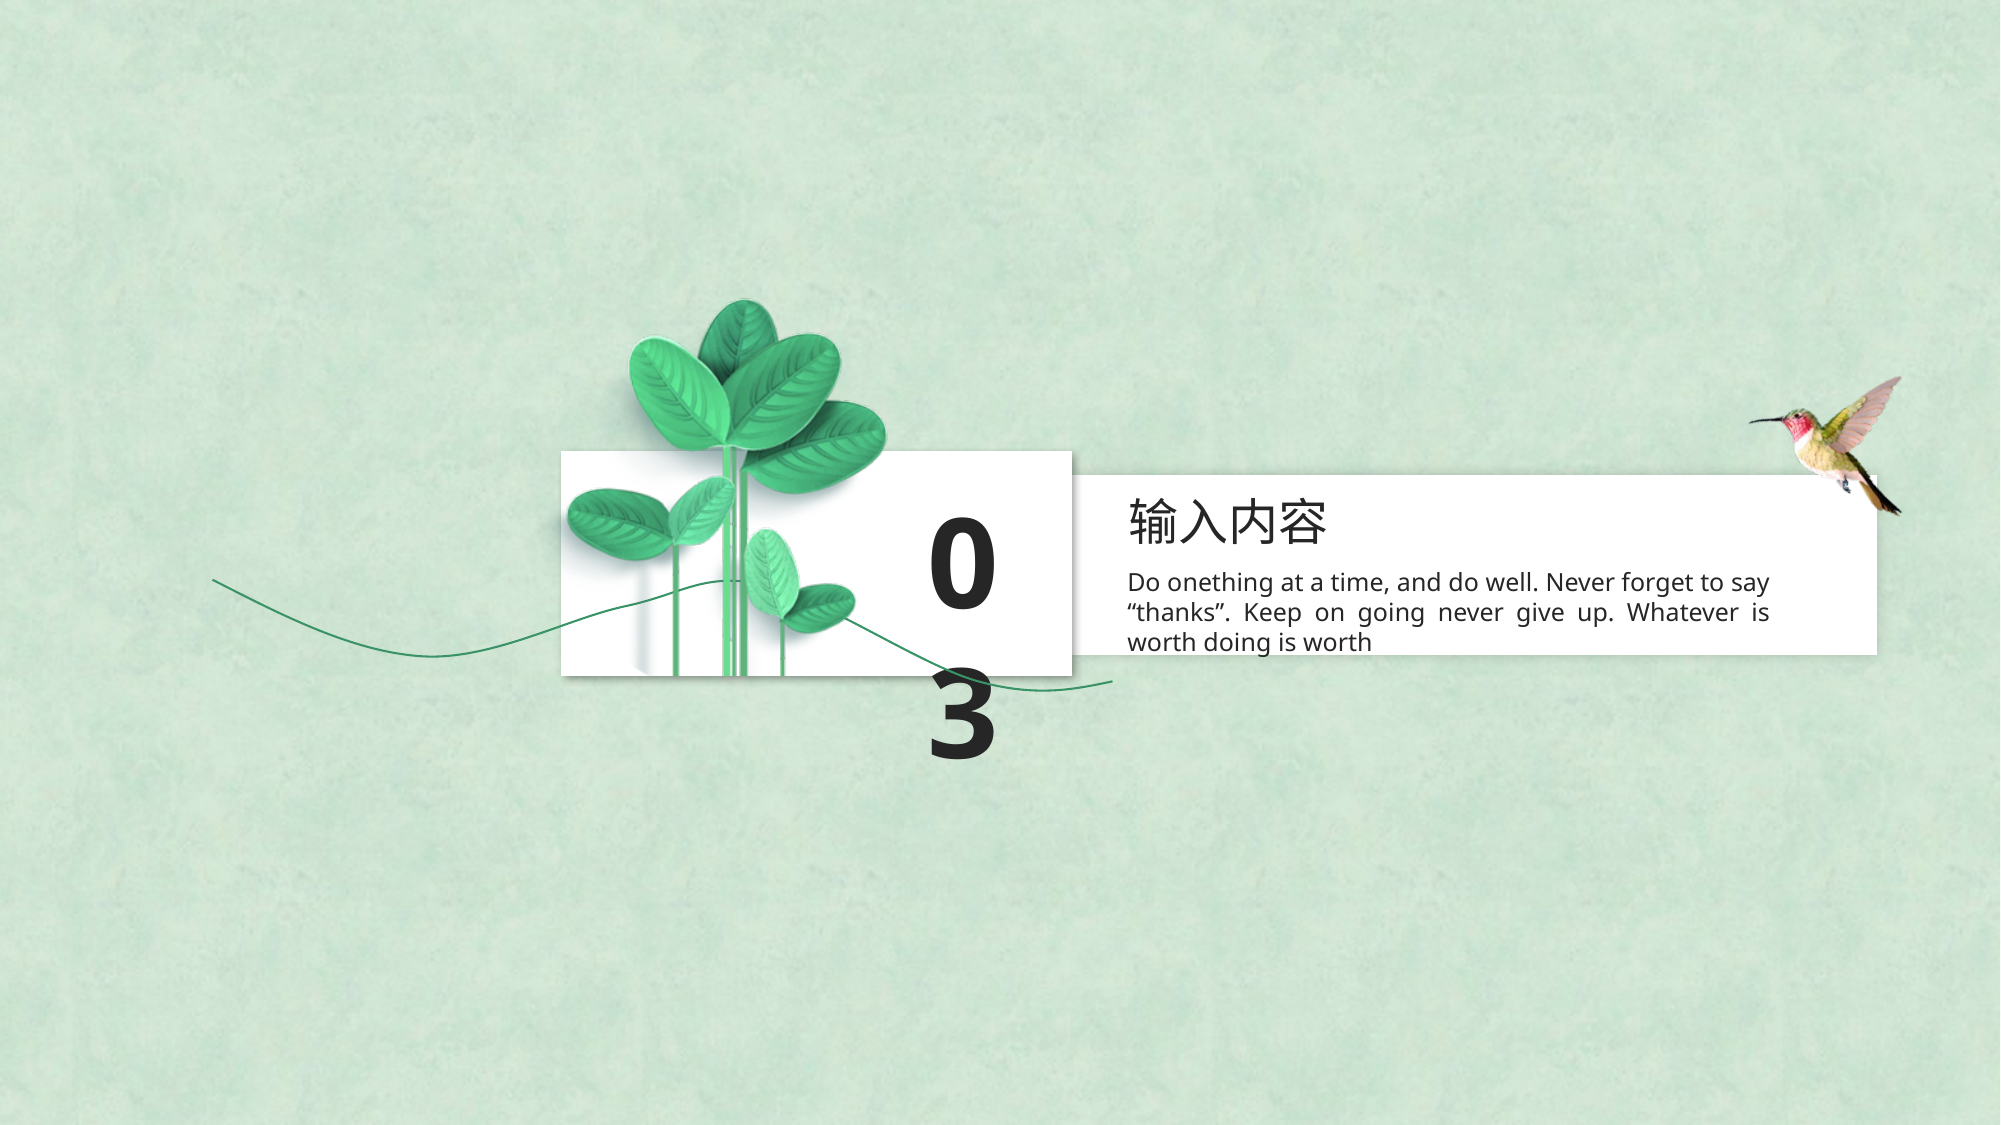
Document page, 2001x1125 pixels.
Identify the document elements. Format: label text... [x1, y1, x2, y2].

text_box 输入内容 [1113, 483, 1344, 559]
text_box [911, 651, 1113, 692]
text_box [212, 578, 509, 658]
text_box [911, 451, 1072, 676]
text_box [1081, 475, 1877, 655]
text_box Do onething at a time, and do well. Never forget to say “thanks”. Keep on going never give up. Whatever is worth doing is worth [1112, 559, 1786, 665]
text_box 03 [912, 659, 1071, 791]
text_box 03 [912, 475, 1071, 676]
picture [0, 0, 2001, 1125]
